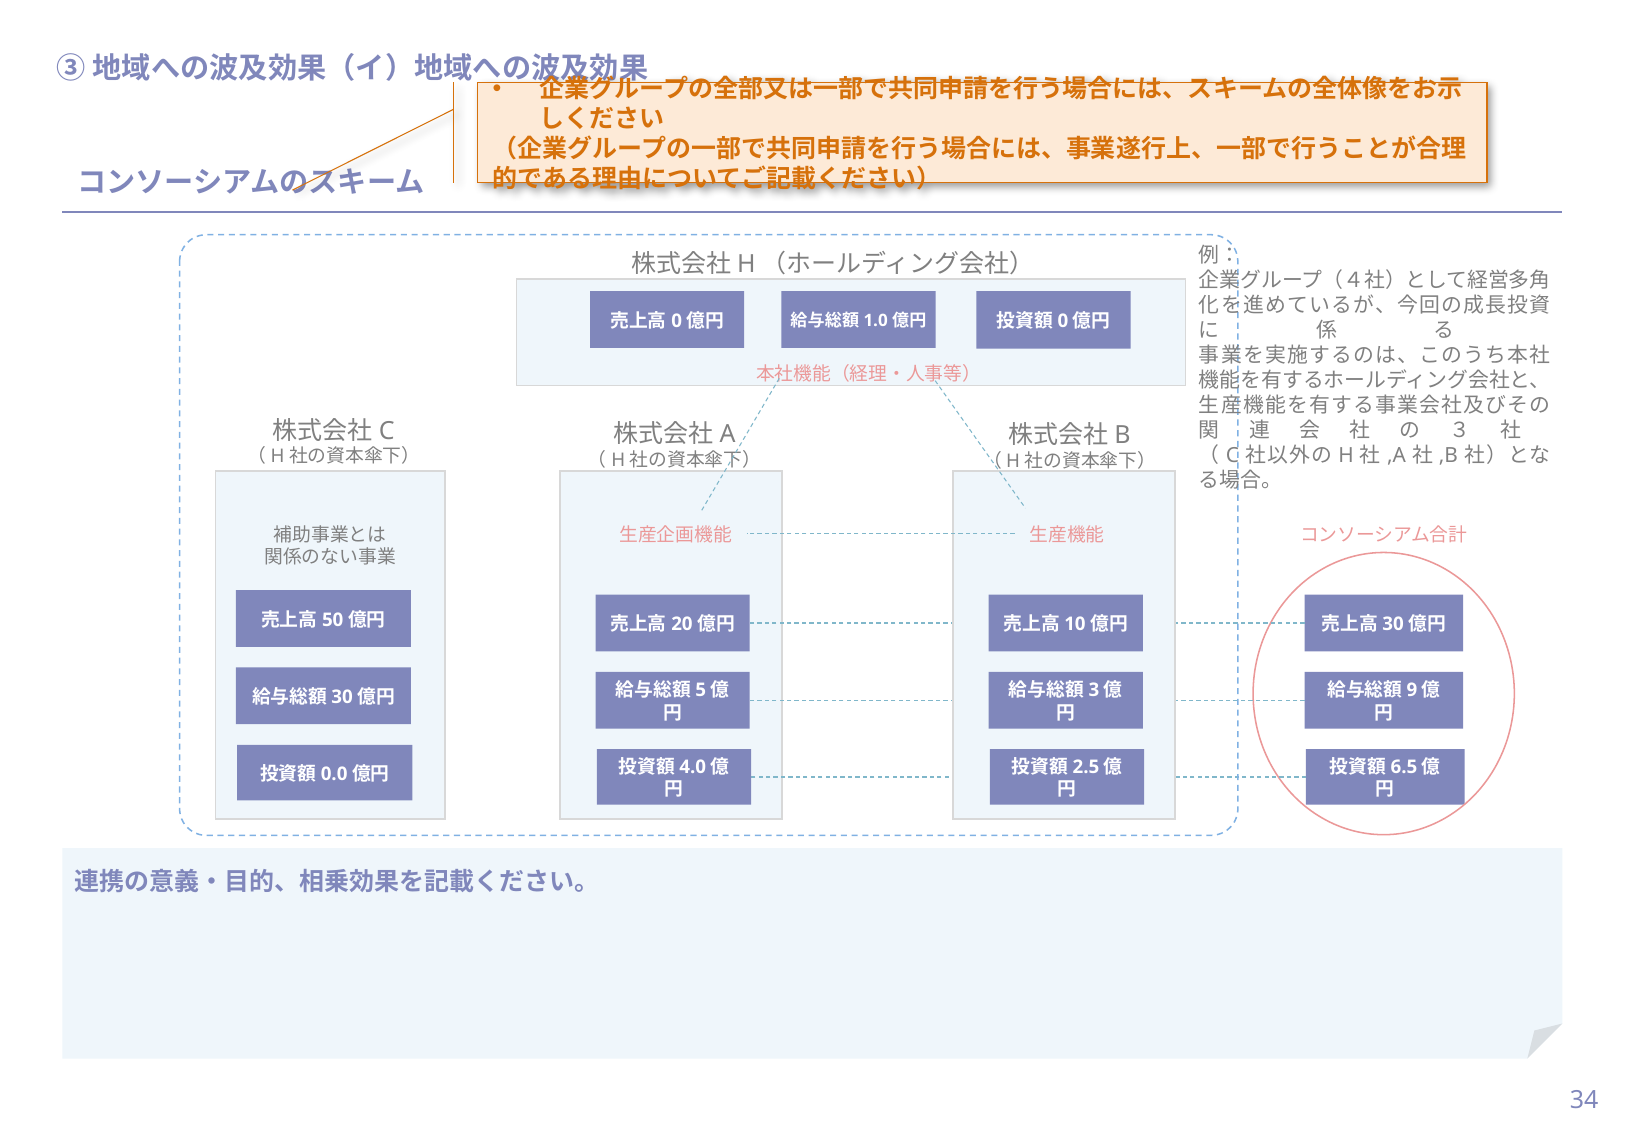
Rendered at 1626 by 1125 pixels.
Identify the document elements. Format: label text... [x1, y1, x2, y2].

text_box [935, 380, 1026, 509]
text_box [0, 0, 1625, 1125]
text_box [62, 149, 1563, 213]
text_box 企業グループの全部又は一部で共同申請を行う場合には、スキームの全体像をお示しください （企業グループの一部で共同申請を行う場合には、事業遂行上、一部で行うことが合理的である理由についてご記載ください） [477, 82, 1488, 149]
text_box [701, 376, 781, 511]
